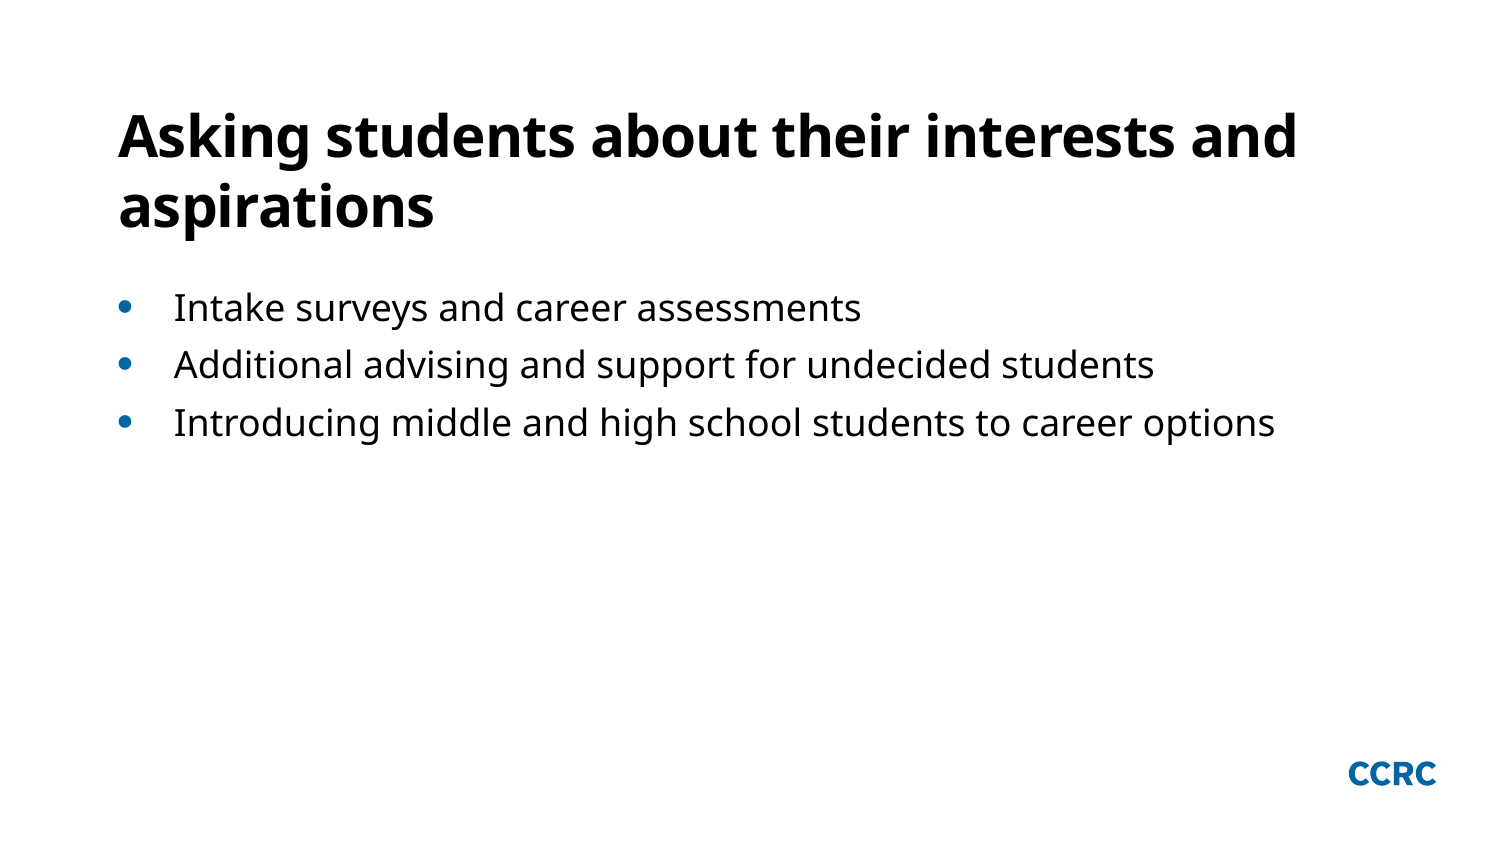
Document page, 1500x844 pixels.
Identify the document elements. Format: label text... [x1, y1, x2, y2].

picture [1347, 761, 1438, 786]
list Intake surveys and career assessments Additional advising and support for undecided students Introducing middle and high school students to career options [105, 220, 1388, 751]
title Asking students about their interests and aspirations [107, 93, 1475, 234]
